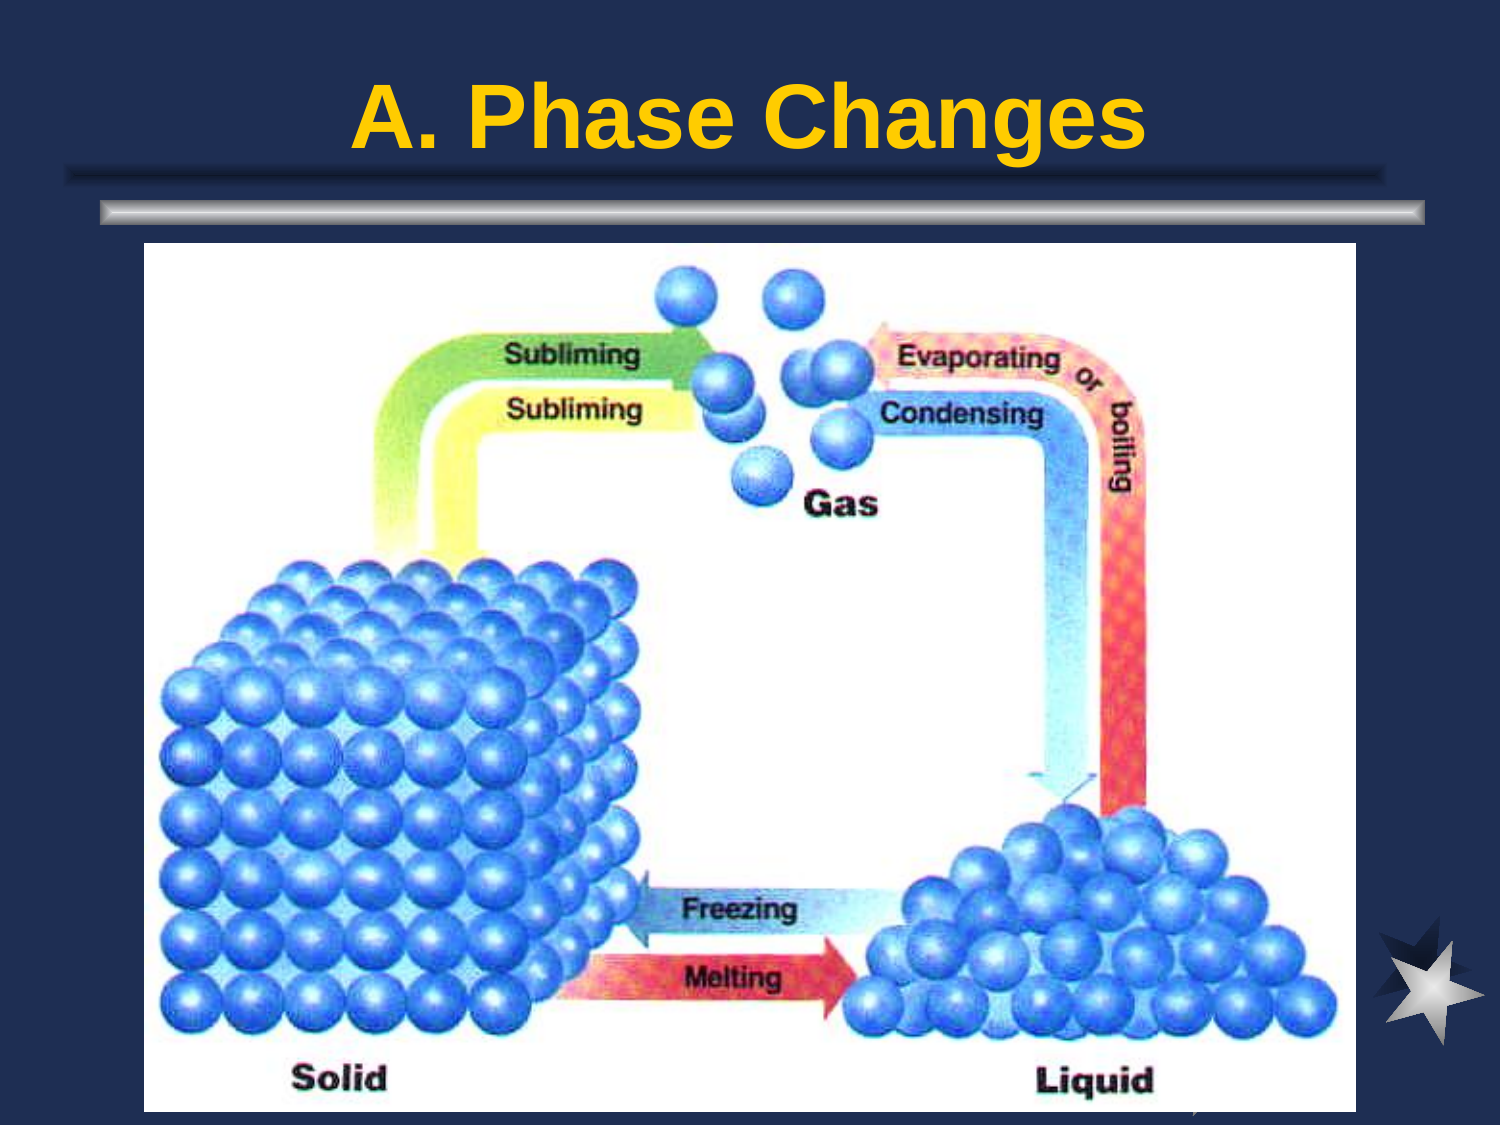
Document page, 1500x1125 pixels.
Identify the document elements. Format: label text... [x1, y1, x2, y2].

title A. Phase Changes [112, 37, 1388, 176]
picture [143, 243, 1356, 1112]
